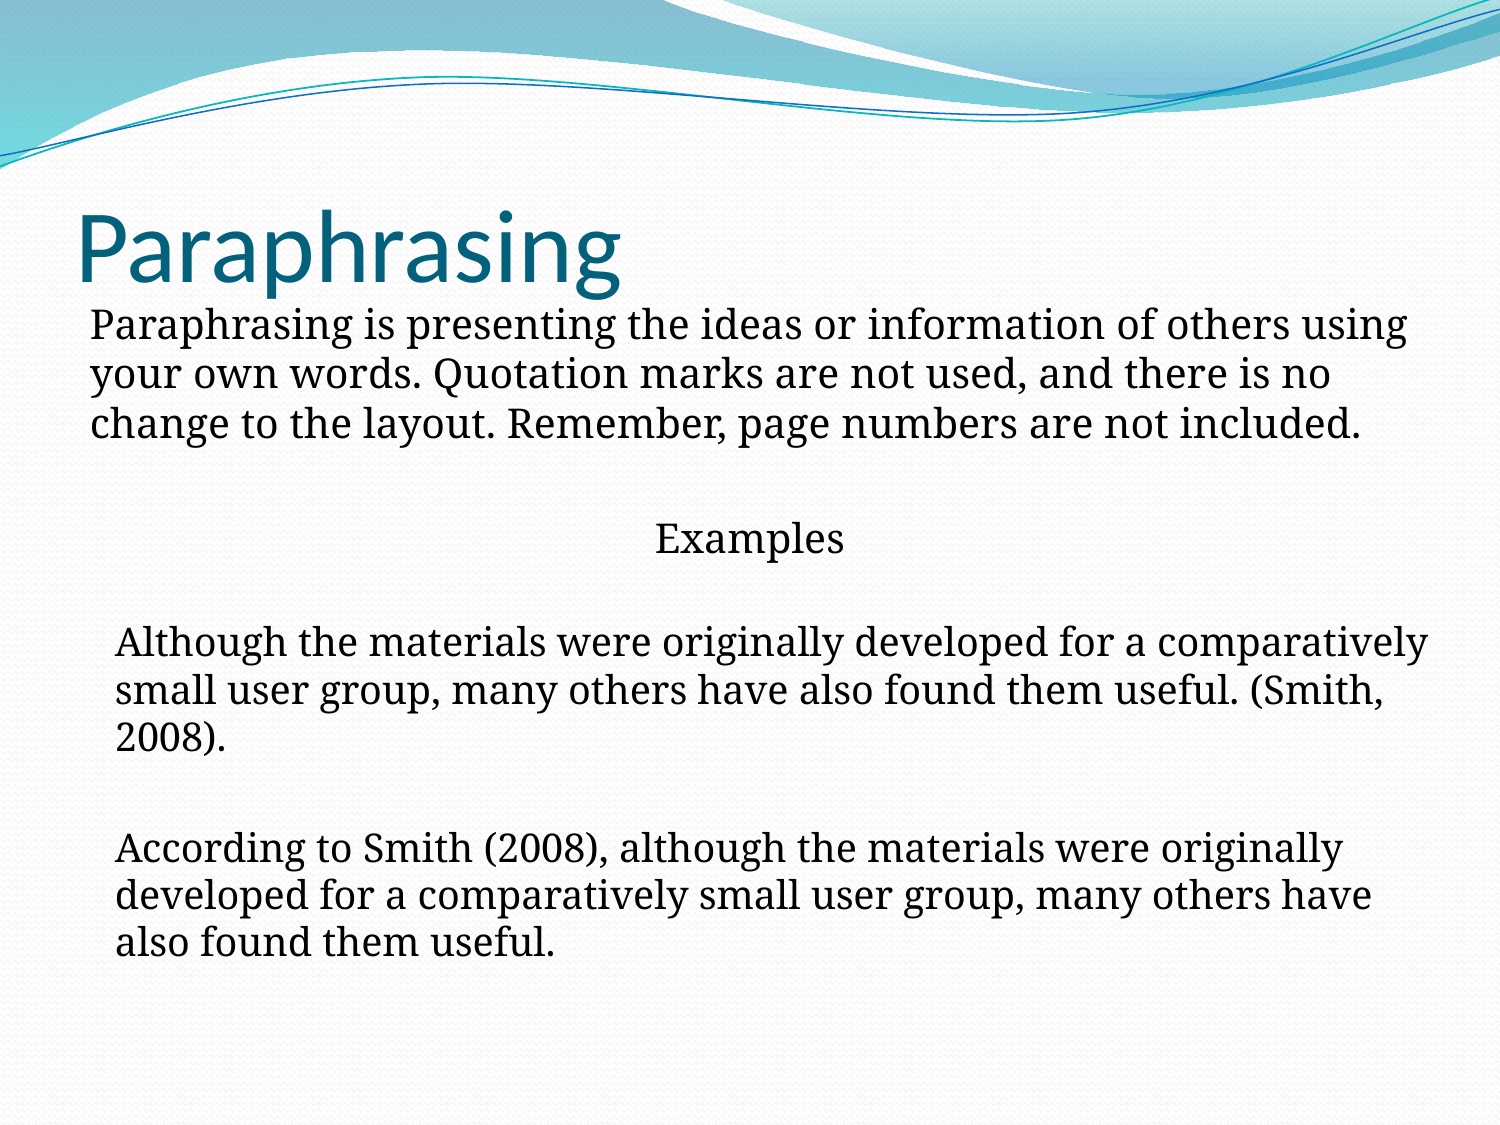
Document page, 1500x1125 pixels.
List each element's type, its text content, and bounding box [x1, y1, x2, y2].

title Paraphrasing [75, 115, 1425, 290]
list Paraphrasing is presenting the ideas or information of others using your own words. Quotation marks are not used, and there is no change to the layout. Remember, page numbers are not included. Examples [75, 290, 1425, 587]
text_box Although the materials were originally developed for a comparatively small user group, many others have also found them useful. (Smith, 2008). According to Smith (2008), although the materials were originally developed for a comparatively small user group, many others have also found them useful. [99, 609, 1450, 1030]
